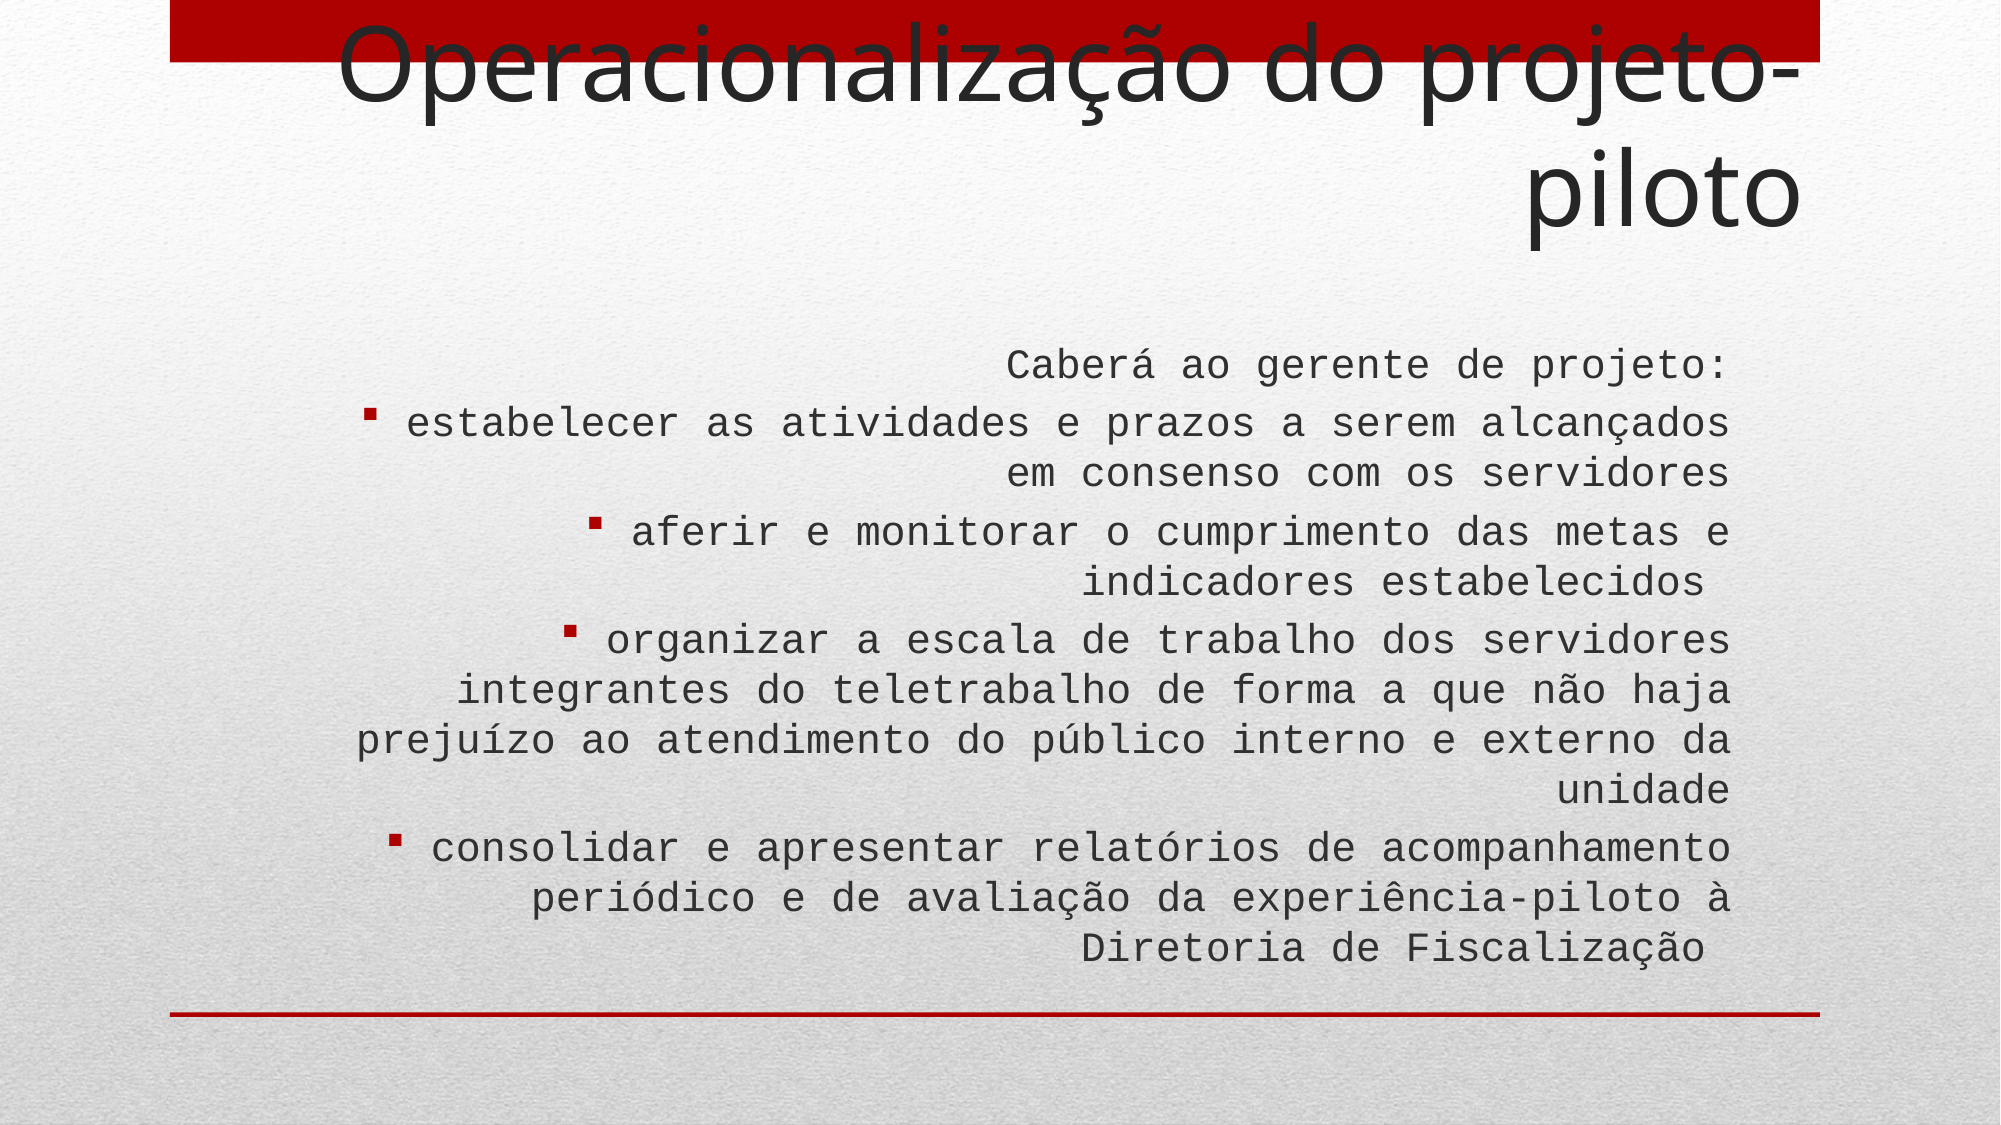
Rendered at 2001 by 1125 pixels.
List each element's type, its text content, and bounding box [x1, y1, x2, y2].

list Caberá ao gerente de projeto: estabelecer as atividades e prazos a serem alcançados em consenso com os servidores aferir e monitorar o cumprimento das metas e indicadores estabelecidos organizar a escala de trabalho dos servidores integrantes do teletrabalho de forma a que não haja prejuízo ao atendimento do público interno e externo da unidade consolidar e apresentar relatórios de acompanhamento periódico e de avaliação da experiência-piloto à Diretoria de Fiscalização [287, 317, 1746, 932]
title Operacionalização do projeto-piloto [194, 25, 1820, 255]
